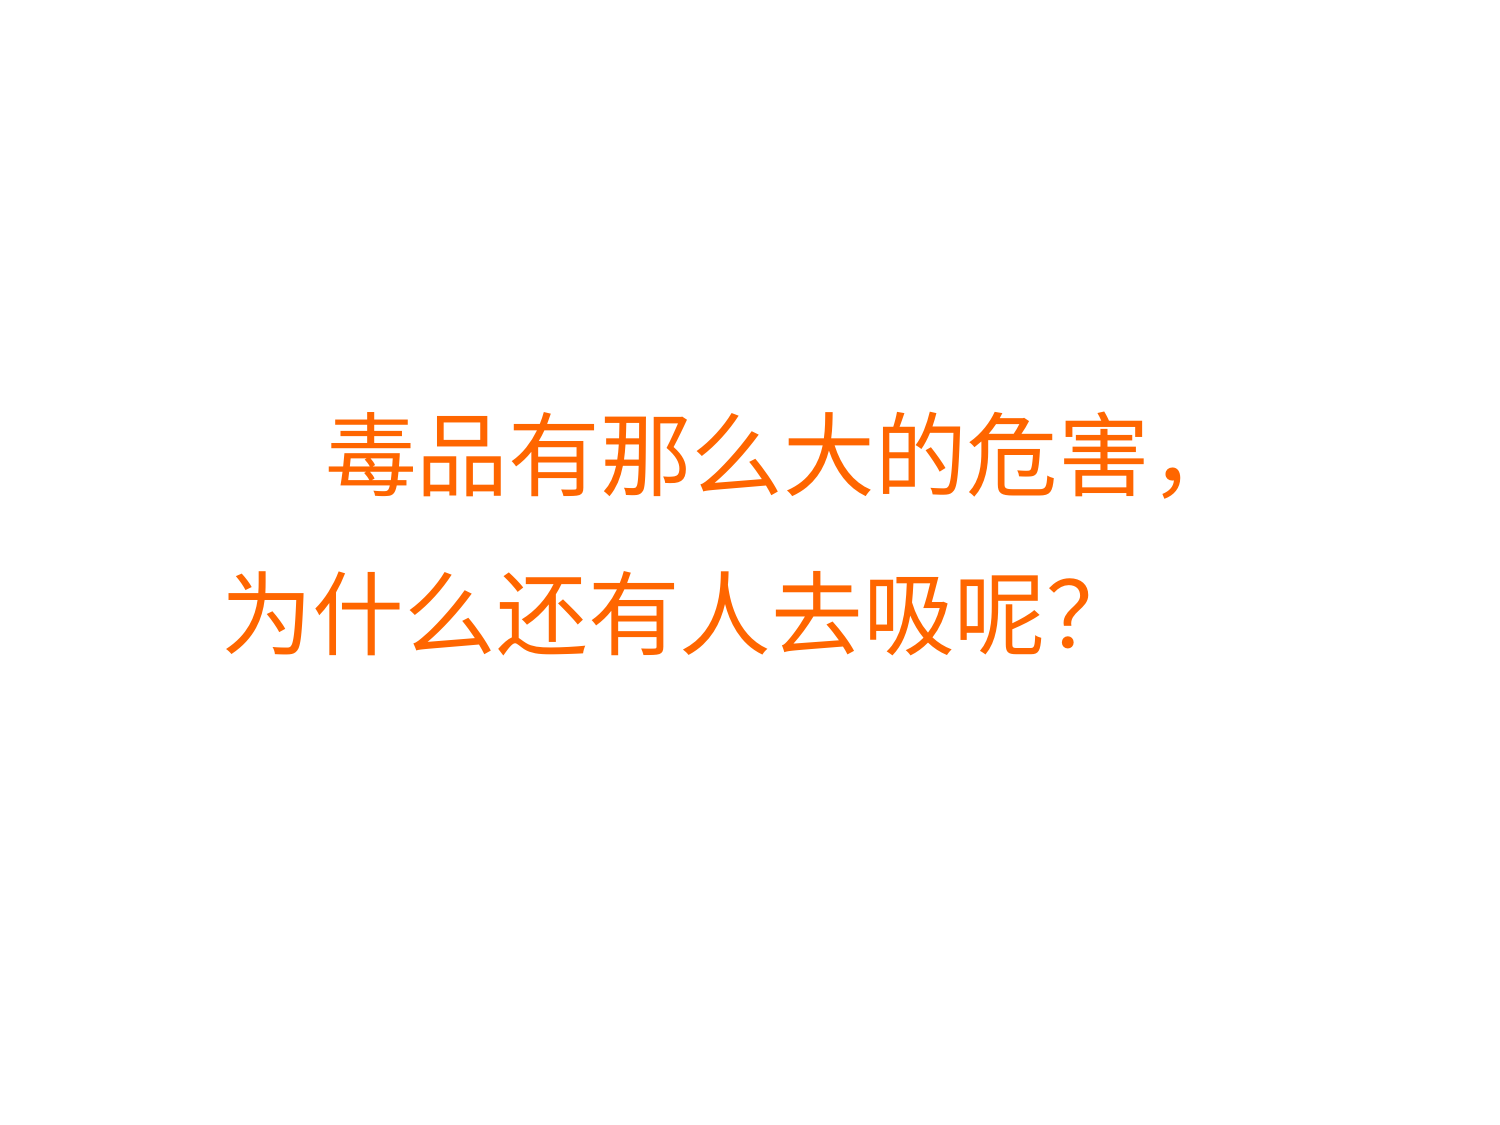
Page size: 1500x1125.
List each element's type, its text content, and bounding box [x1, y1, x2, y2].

text_box 毒品有那么大的危害， 为什么还有人去吸呢？ [206, 340, 1500, 834]
